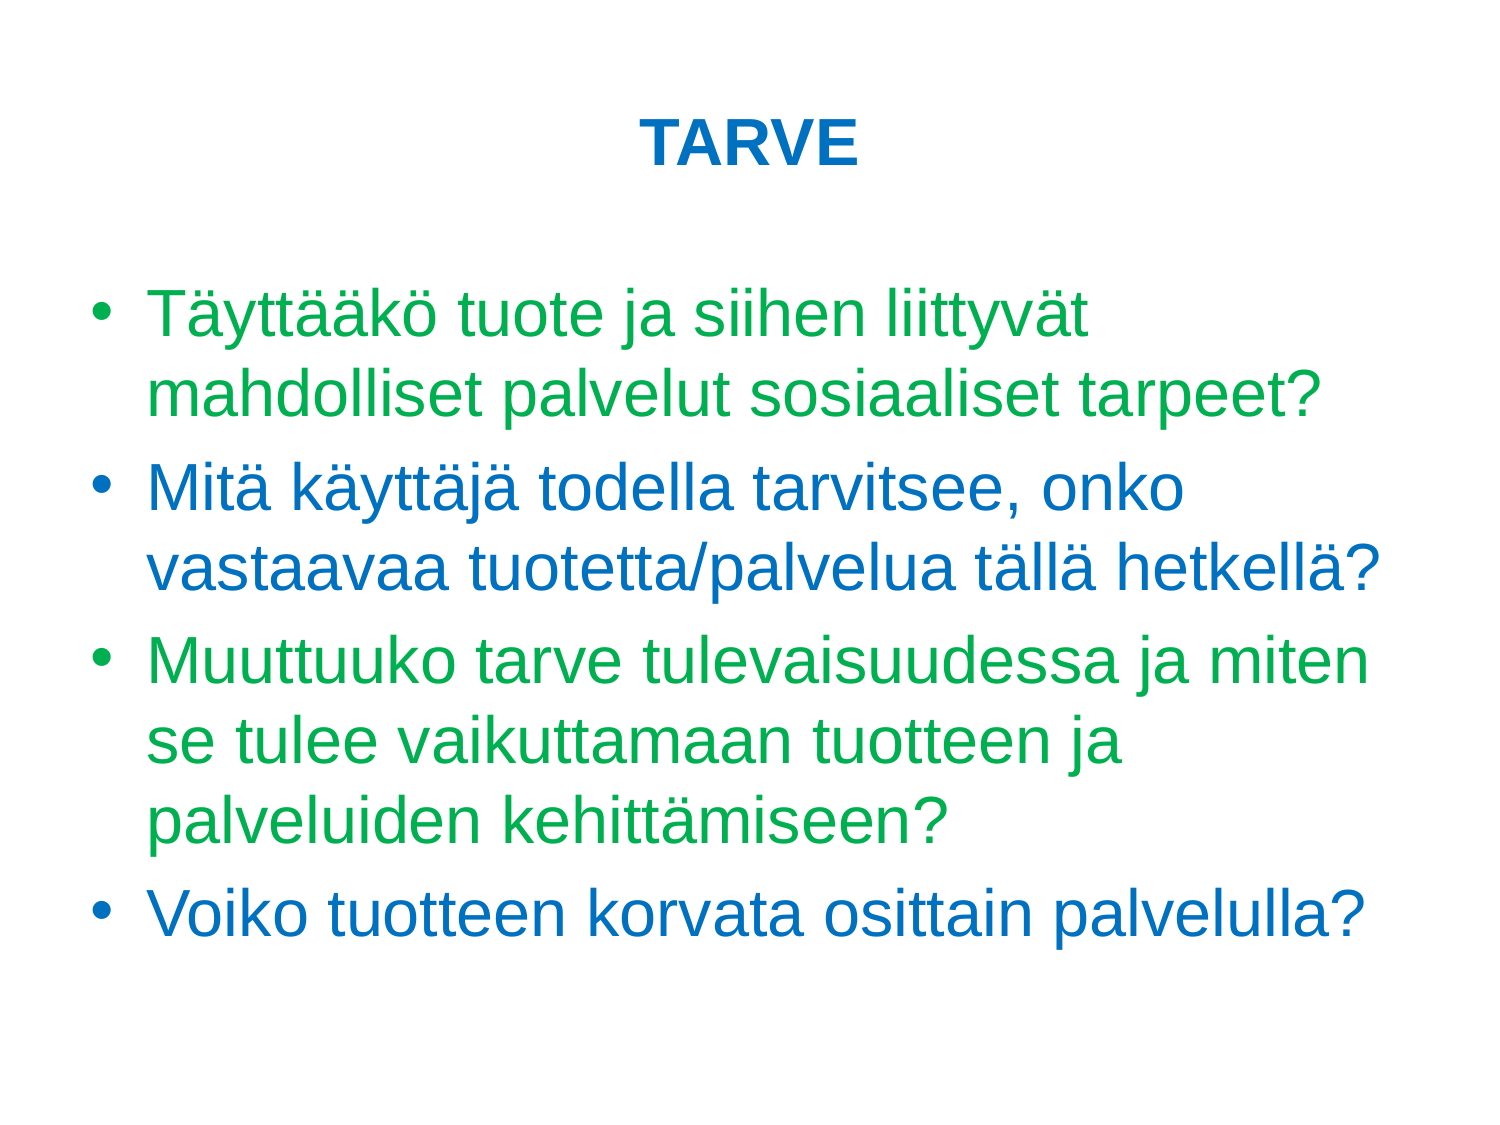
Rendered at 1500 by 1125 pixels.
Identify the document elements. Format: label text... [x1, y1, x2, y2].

title TARVE [75, 45, 1425, 233]
list Täyttääkö tuote ja siihen liittyvät mahdolliset palvelut sosiaaliset tarpeet? Mitä käyttäjä todella tarvitsee, onko vastaavaa tuotetta/palvelua tällä hetkellä? Muuttuuko tarve tulevaisuudessa ja miten se tulee vaikuttamaan tuotteen ja palveluiden kehittämiseen? Voiko tuotteen korvata osittain palvelulla? [75, 262, 1425, 1005]
